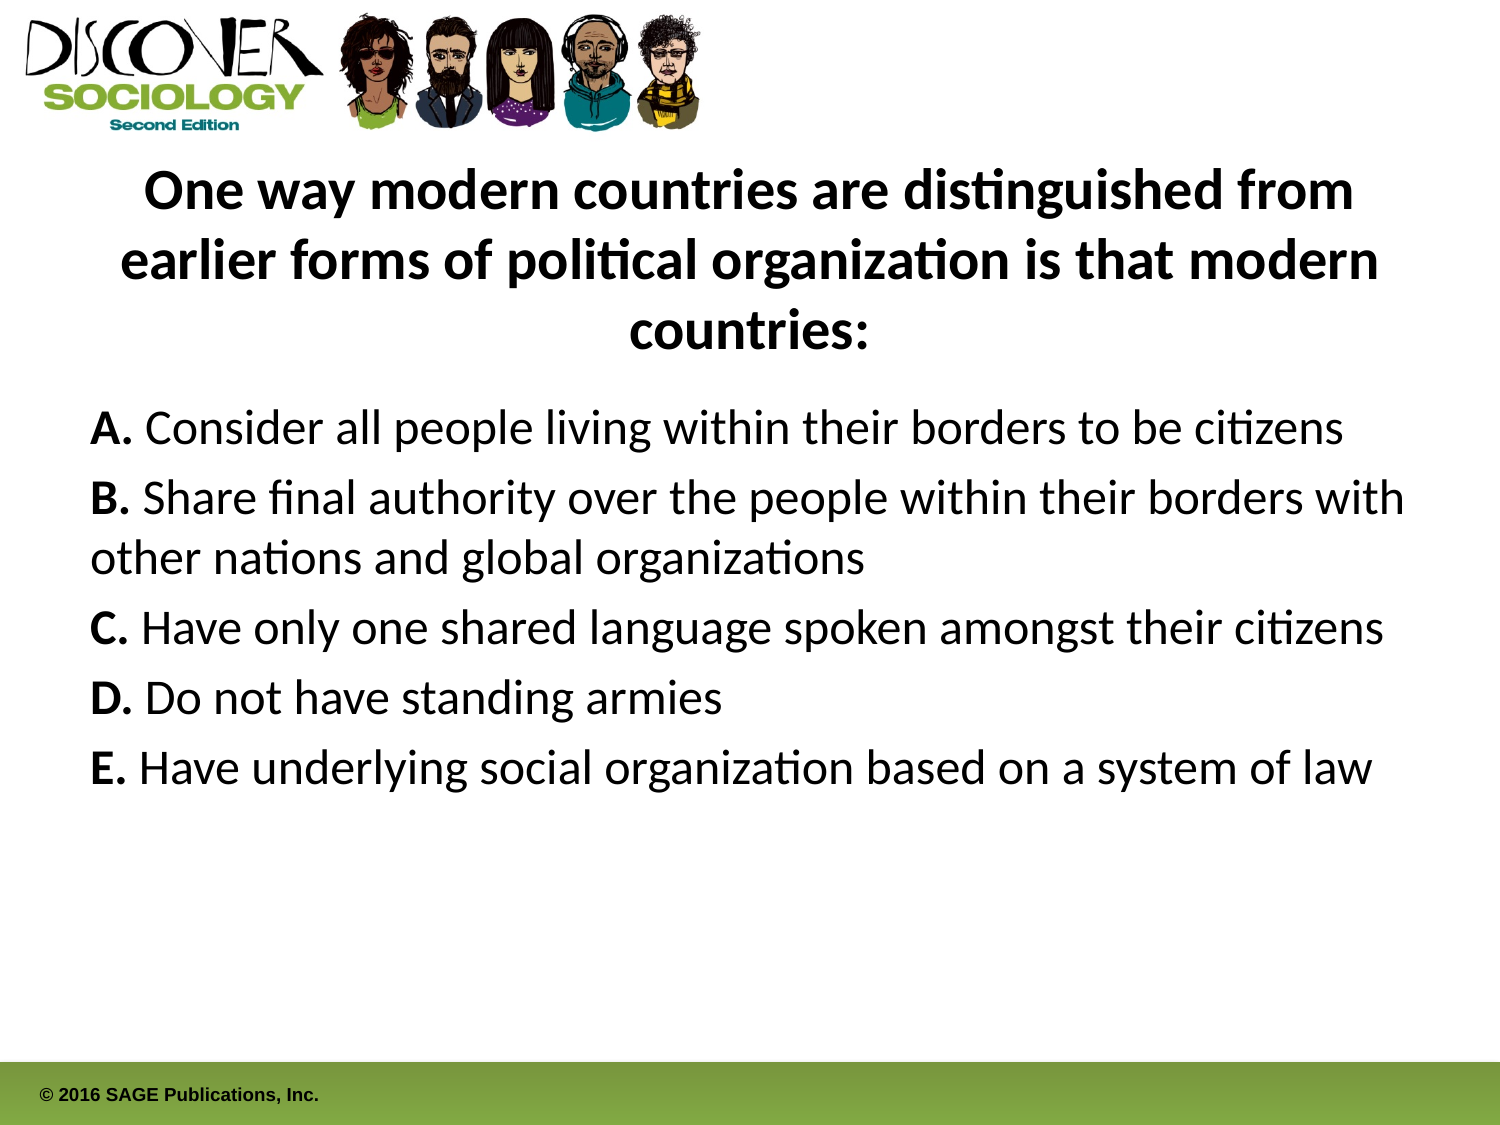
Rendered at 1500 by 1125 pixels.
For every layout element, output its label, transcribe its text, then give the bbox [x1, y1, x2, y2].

picture [0, 0, 1500, 1062]
title One way modern countries are distinguished from earlier forms of political organization is that modern countries: [75, 162, 1425, 350]
list A. Consider all people living within their borders to be citizens B. Share final authority over the people within their borders with other nations and global organizations C. Have only one shared language spoken amongst their citizens D. Do not have standing armies E. Have underlying social organization based on a system of law [75, 386, 1425, 1125]
